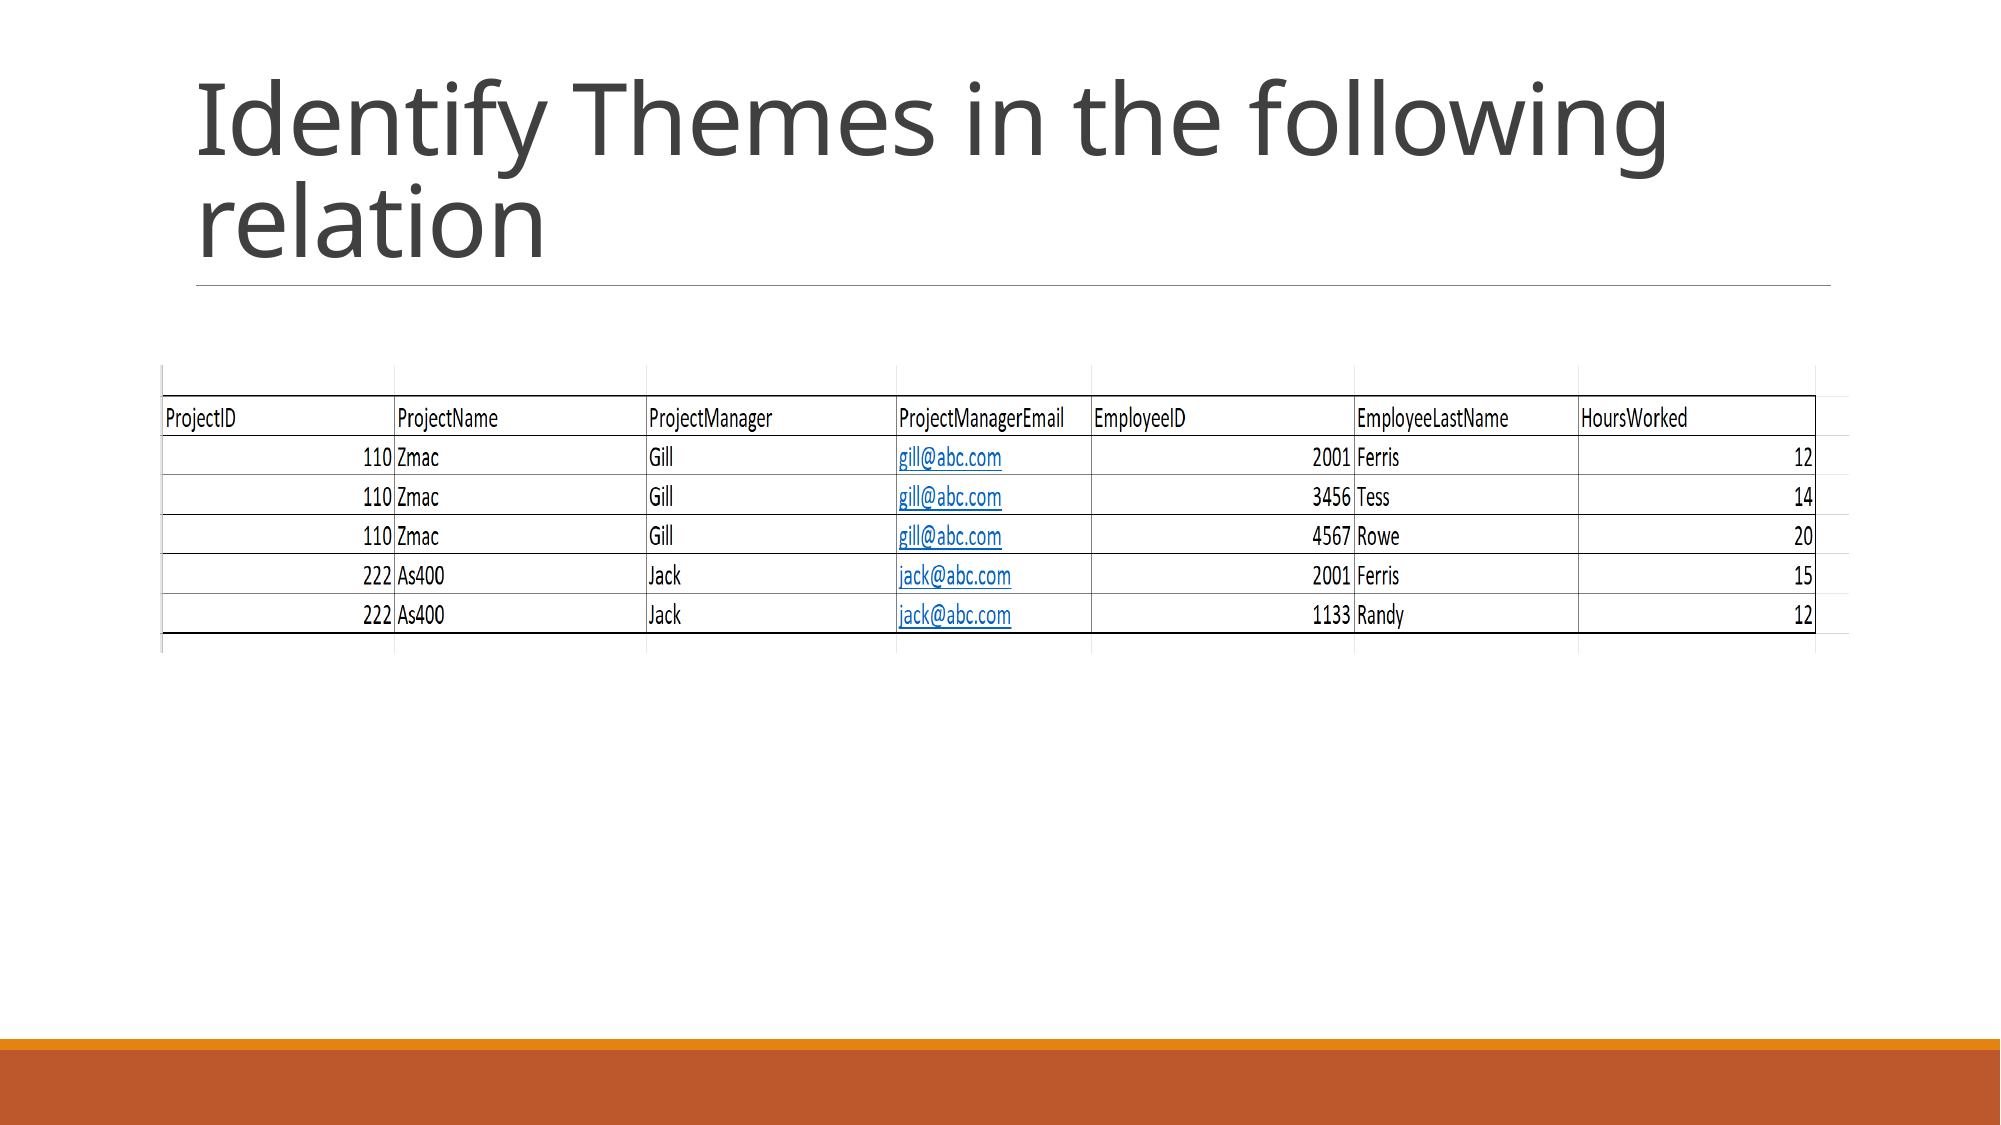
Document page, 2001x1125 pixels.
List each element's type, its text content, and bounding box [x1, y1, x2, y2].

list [160, 364, 1850, 654]
title Identify Themes in the following relation [180, 47, 1830, 285]
